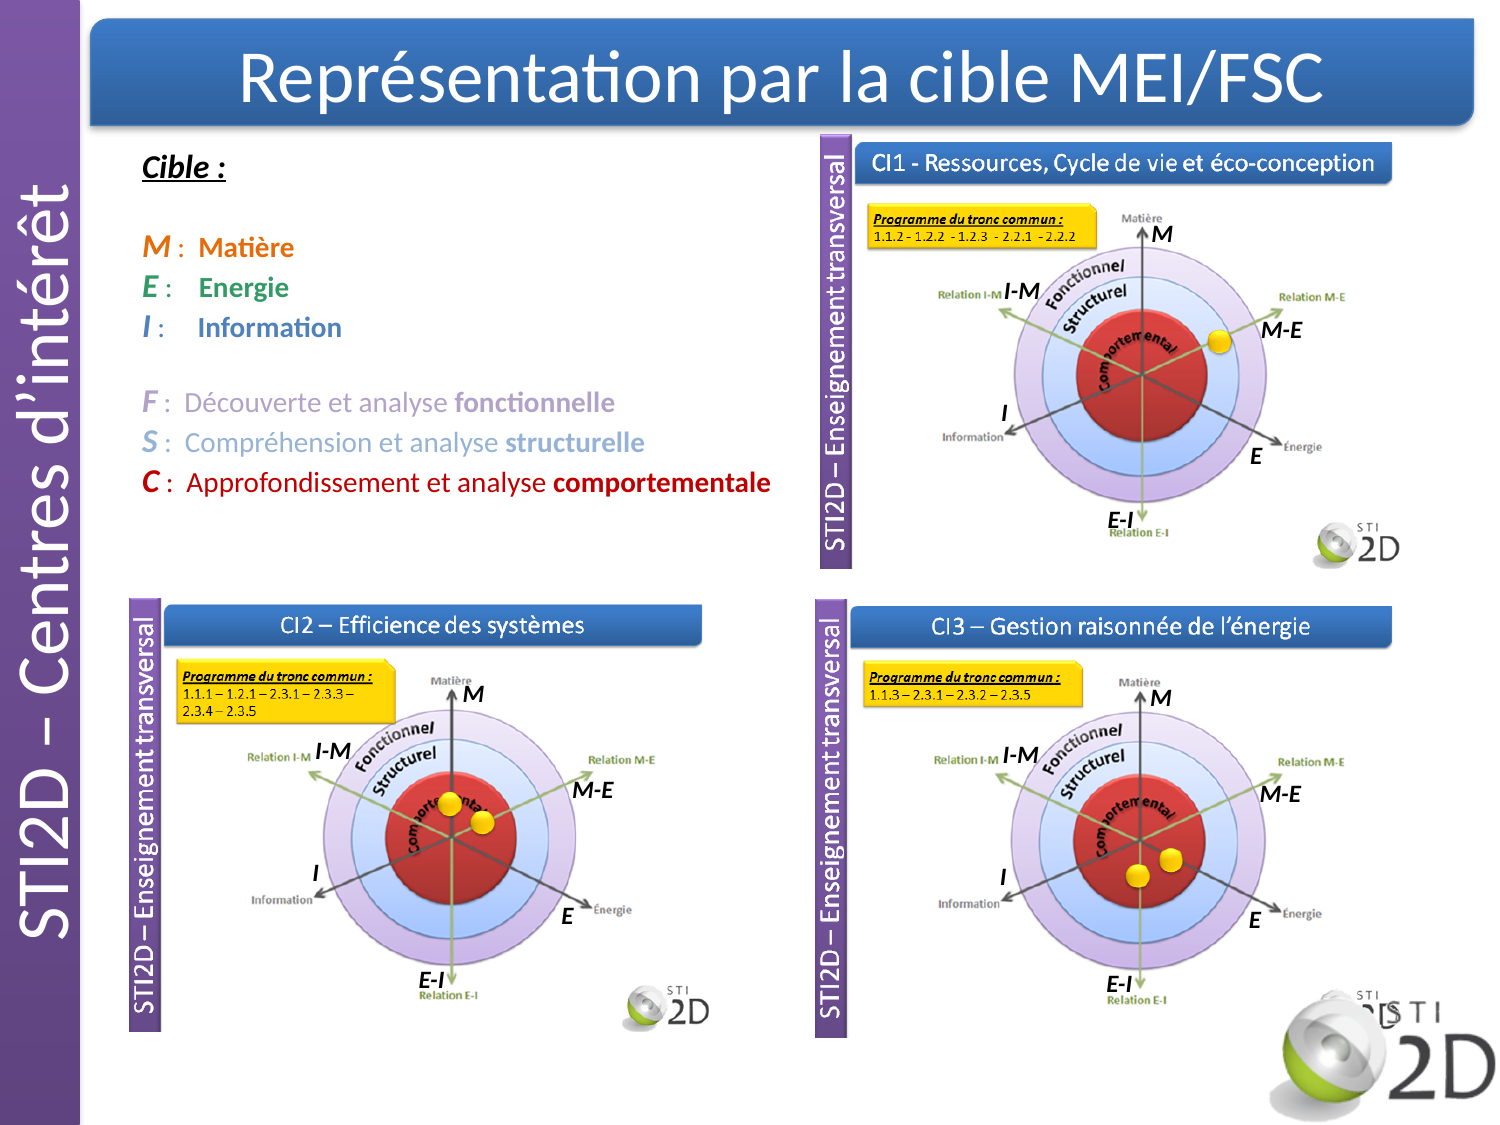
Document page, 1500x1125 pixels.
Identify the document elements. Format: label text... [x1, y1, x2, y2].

text_box Représentation par la cible MEI/FSC [89, 18, 1475, 127]
text_box Cible : M : Matière E : Energie I : Information F : Découverte et analyse fonctionnelle S : Compréhension et analyse structurelle C : Approfondissement et analyse comportementale [127, 137, 816, 542]
picture [129, 598, 709, 1032]
picture [820, 134, 1400, 569]
picture [815, 599, 1499, 1125]
text_box STI2D – Centres d’intérêt [0, 0, 80, 1125]
